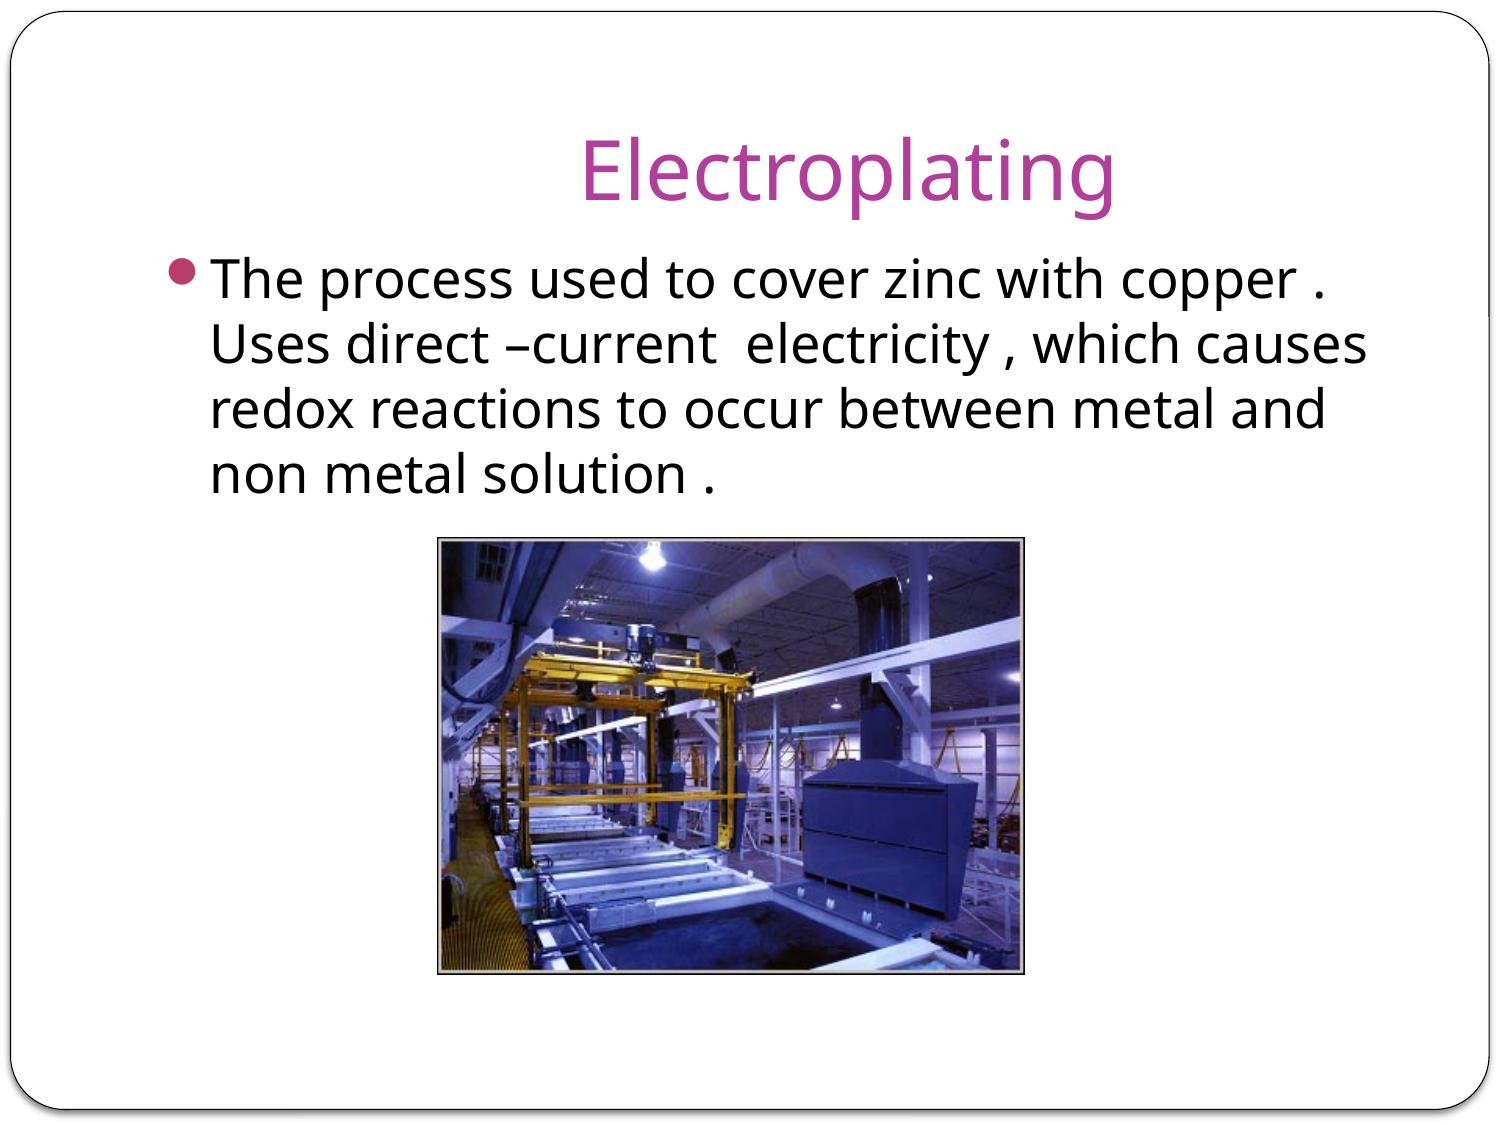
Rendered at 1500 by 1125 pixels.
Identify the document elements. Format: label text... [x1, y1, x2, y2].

title Electroplating [150, 45, 1425, 233]
list The process used to cover zinc with copper . Uses direct –current electricity , which causes redox reactions to occur between metal and non metal solution . [150, 237, 1425, 988]
picture [437, 537, 1026, 976]
